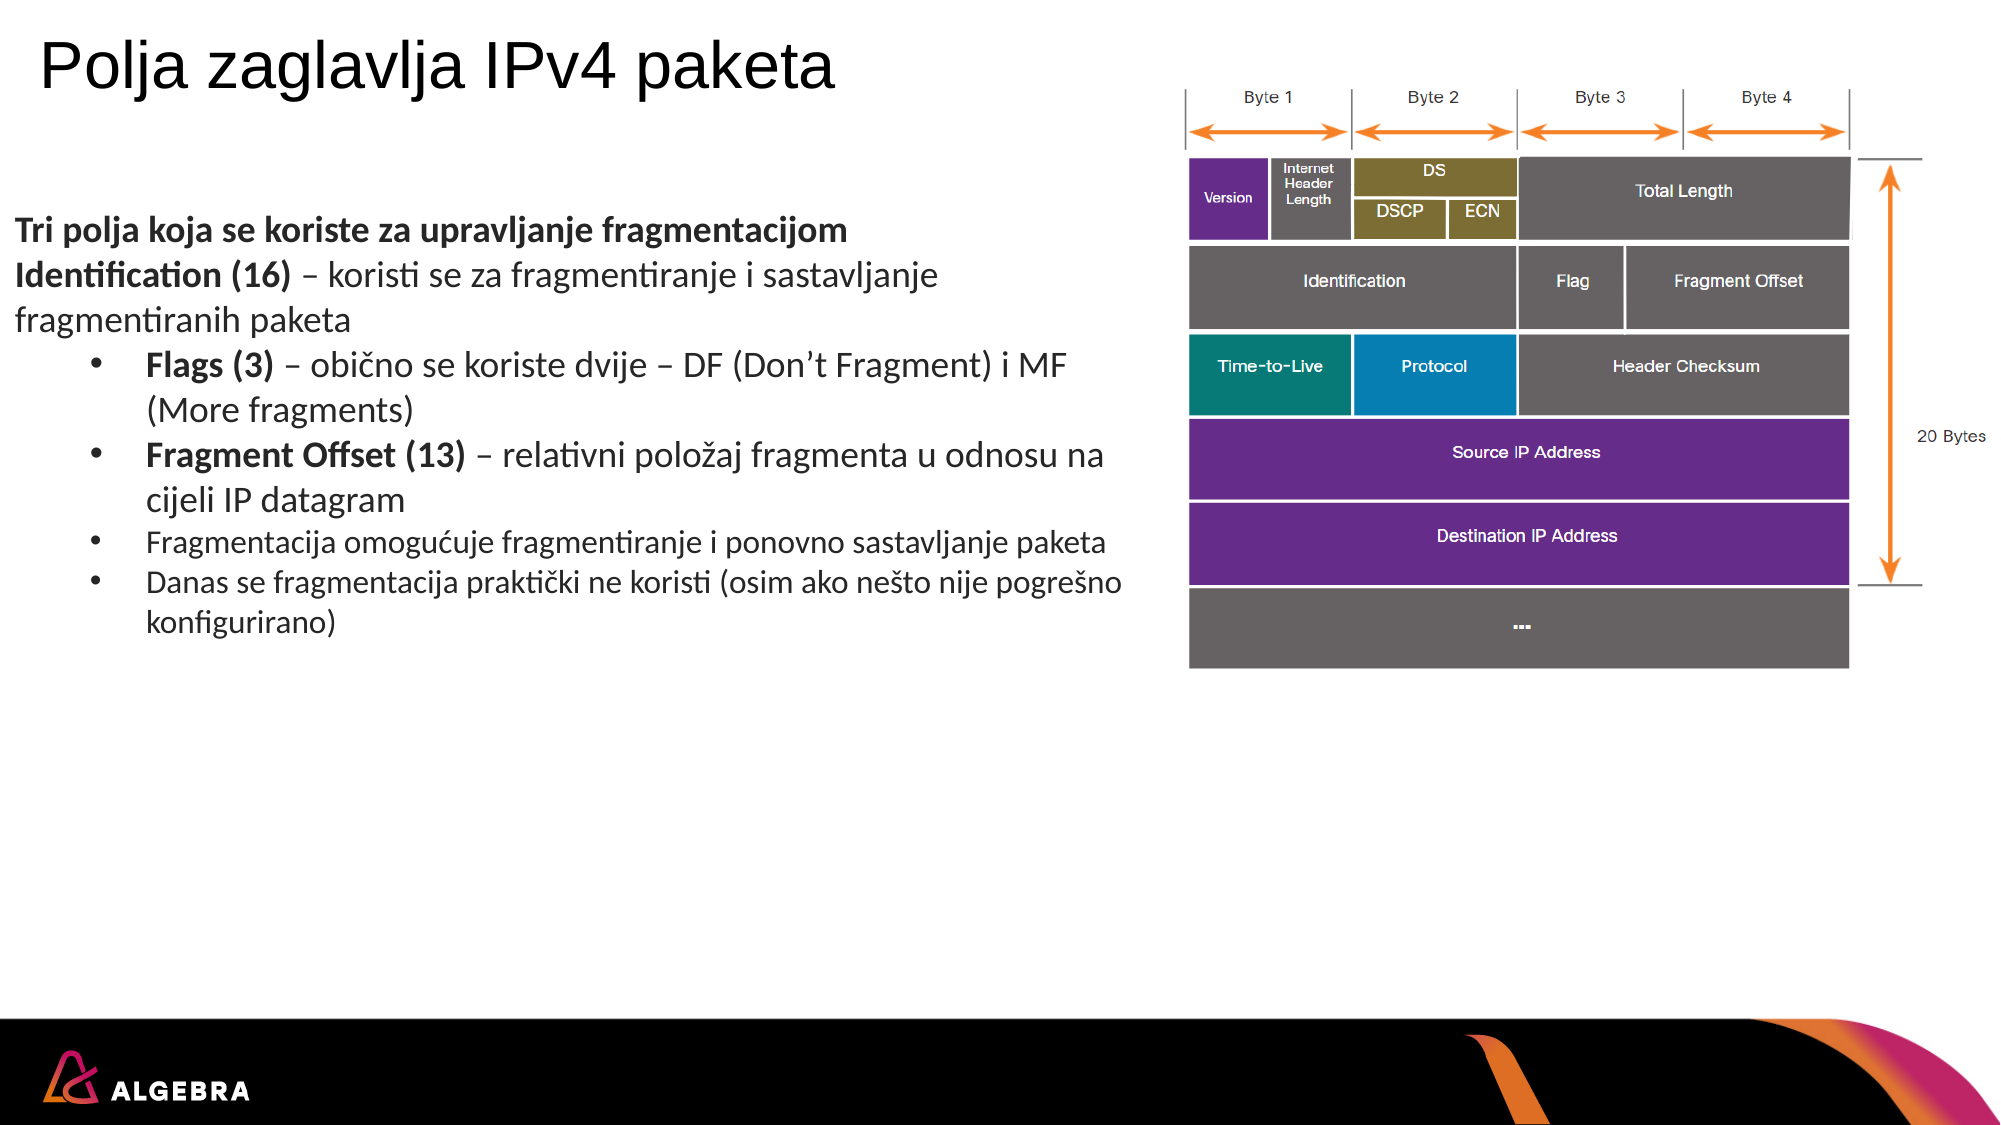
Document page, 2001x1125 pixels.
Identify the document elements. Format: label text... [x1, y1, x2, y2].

text_box Tri polja koja se koriste za upravljanje fragmentacijom Identification (16) – koristi se za fragmentiranje i sastavljanje fragmentiranih paketa Flags (3) – obično se koriste dvije – DF (Don’t Fragment) i MF (More fragments) Fragment Offset (13) – relativni položaj fragmenta u odnosu na cijeli IP datagram Fragmentacija omogućuje fragmentiranje i ponovno sastavljanje paketa Danas se fragmentacija praktički ne koristi (osim ako nešto nije pogrešno konfigurirano) [0, 197, 1170, 688]
picture [0, 0, 2001, 1125]
title Polja zaglavlja IPv4 paketa [39, 23, 1989, 200]
